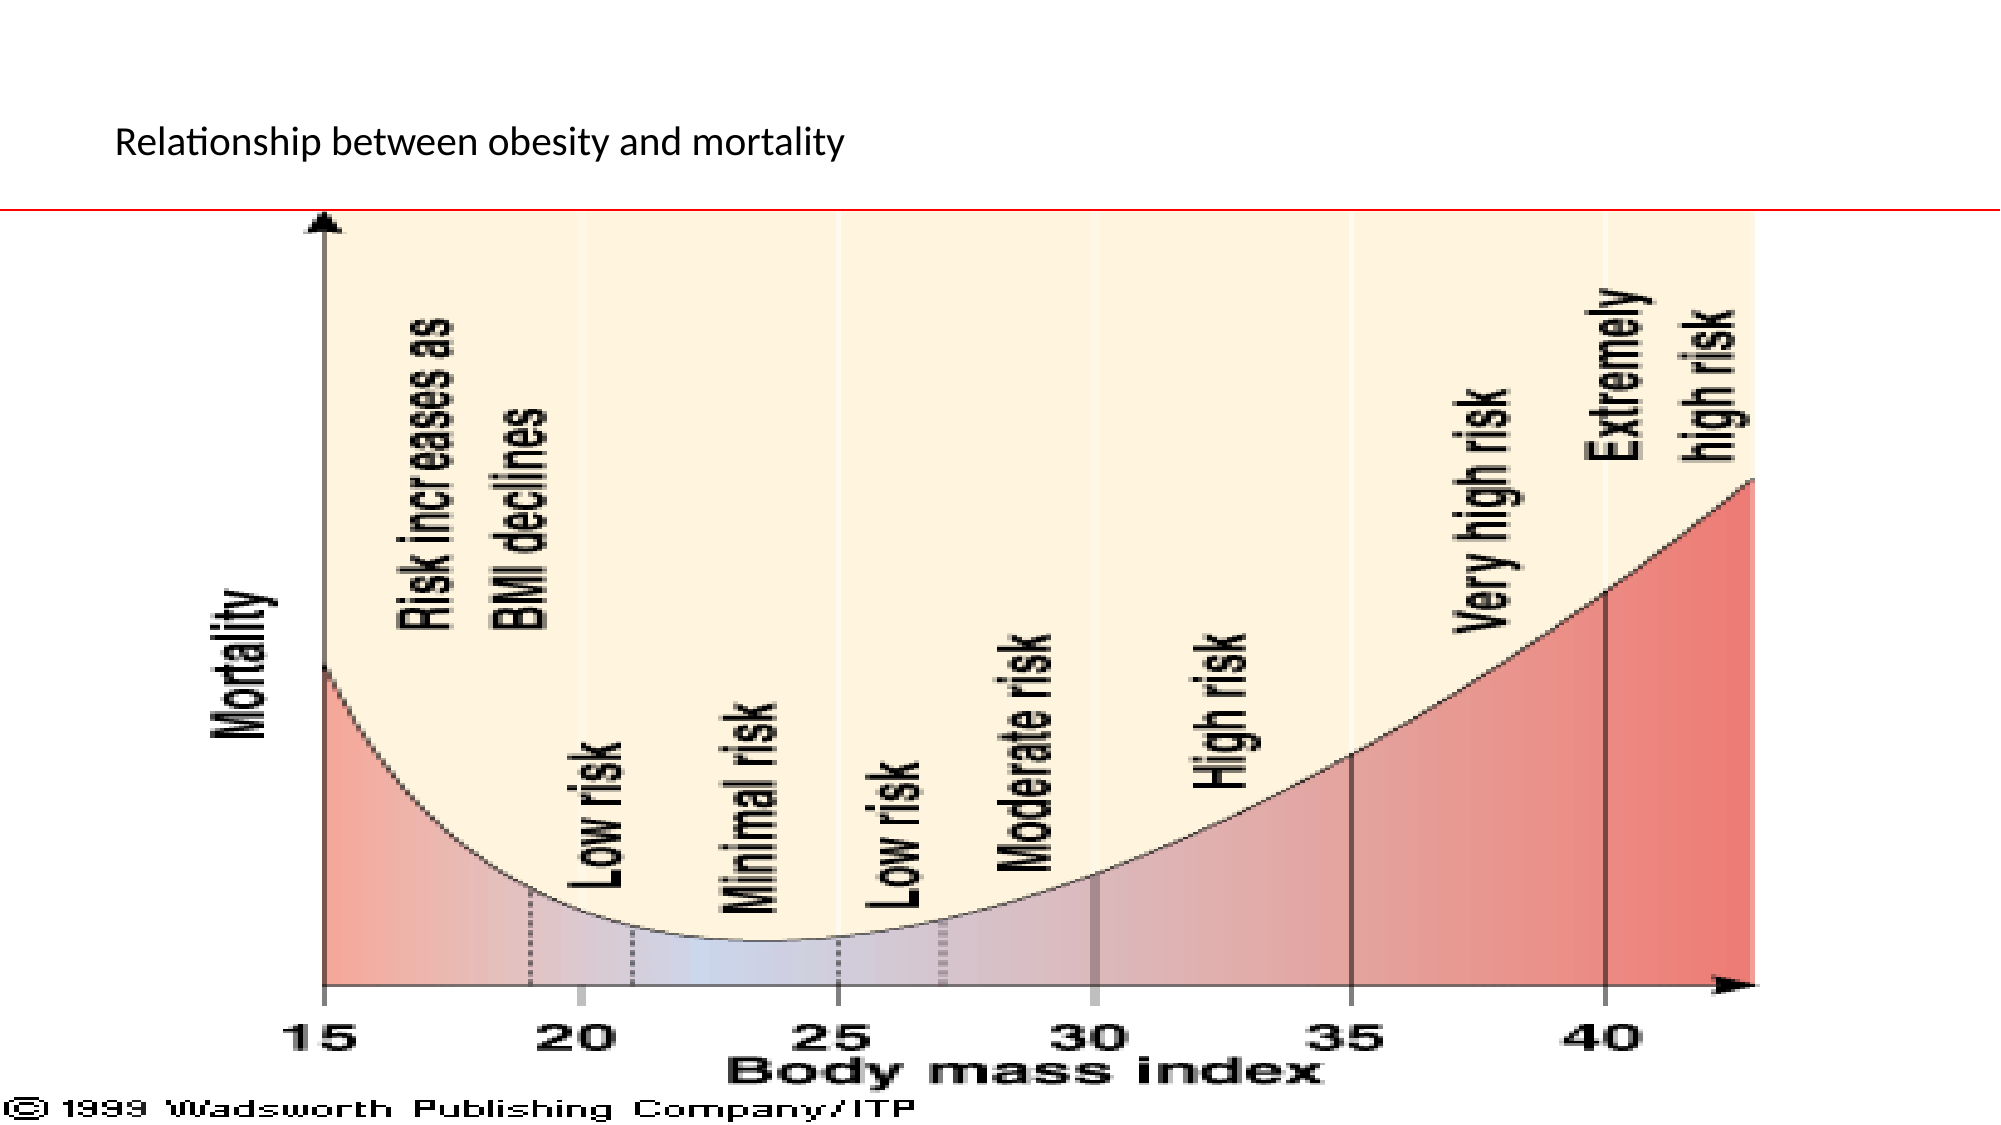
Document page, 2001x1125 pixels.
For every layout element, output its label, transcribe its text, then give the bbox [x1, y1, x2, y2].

picture [0, 210, 2000, 1125]
title Relationship between obesity and mortality [99, 45, 1900, 209]
